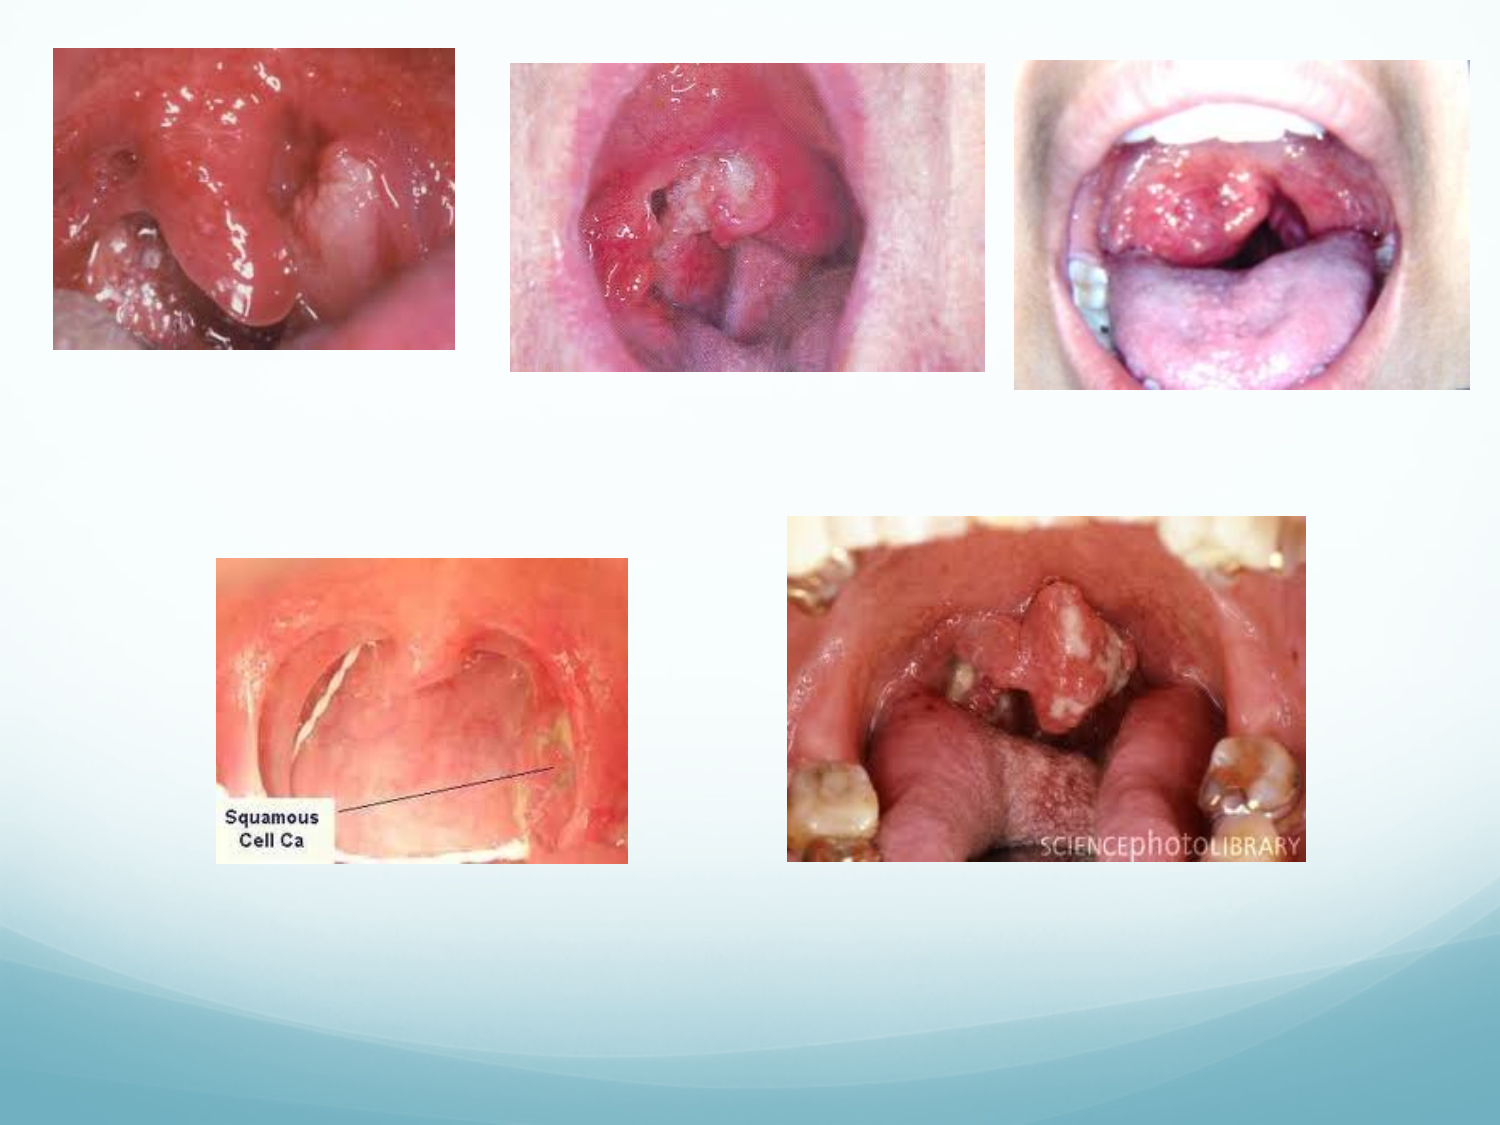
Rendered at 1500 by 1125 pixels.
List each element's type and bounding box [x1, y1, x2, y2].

picture [1014, 59, 1471, 391]
picture [786, 516, 1306, 863]
picture [510, 63, 986, 372]
picture [53, 48, 456, 351]
picture [215, 558, 629, 864]
